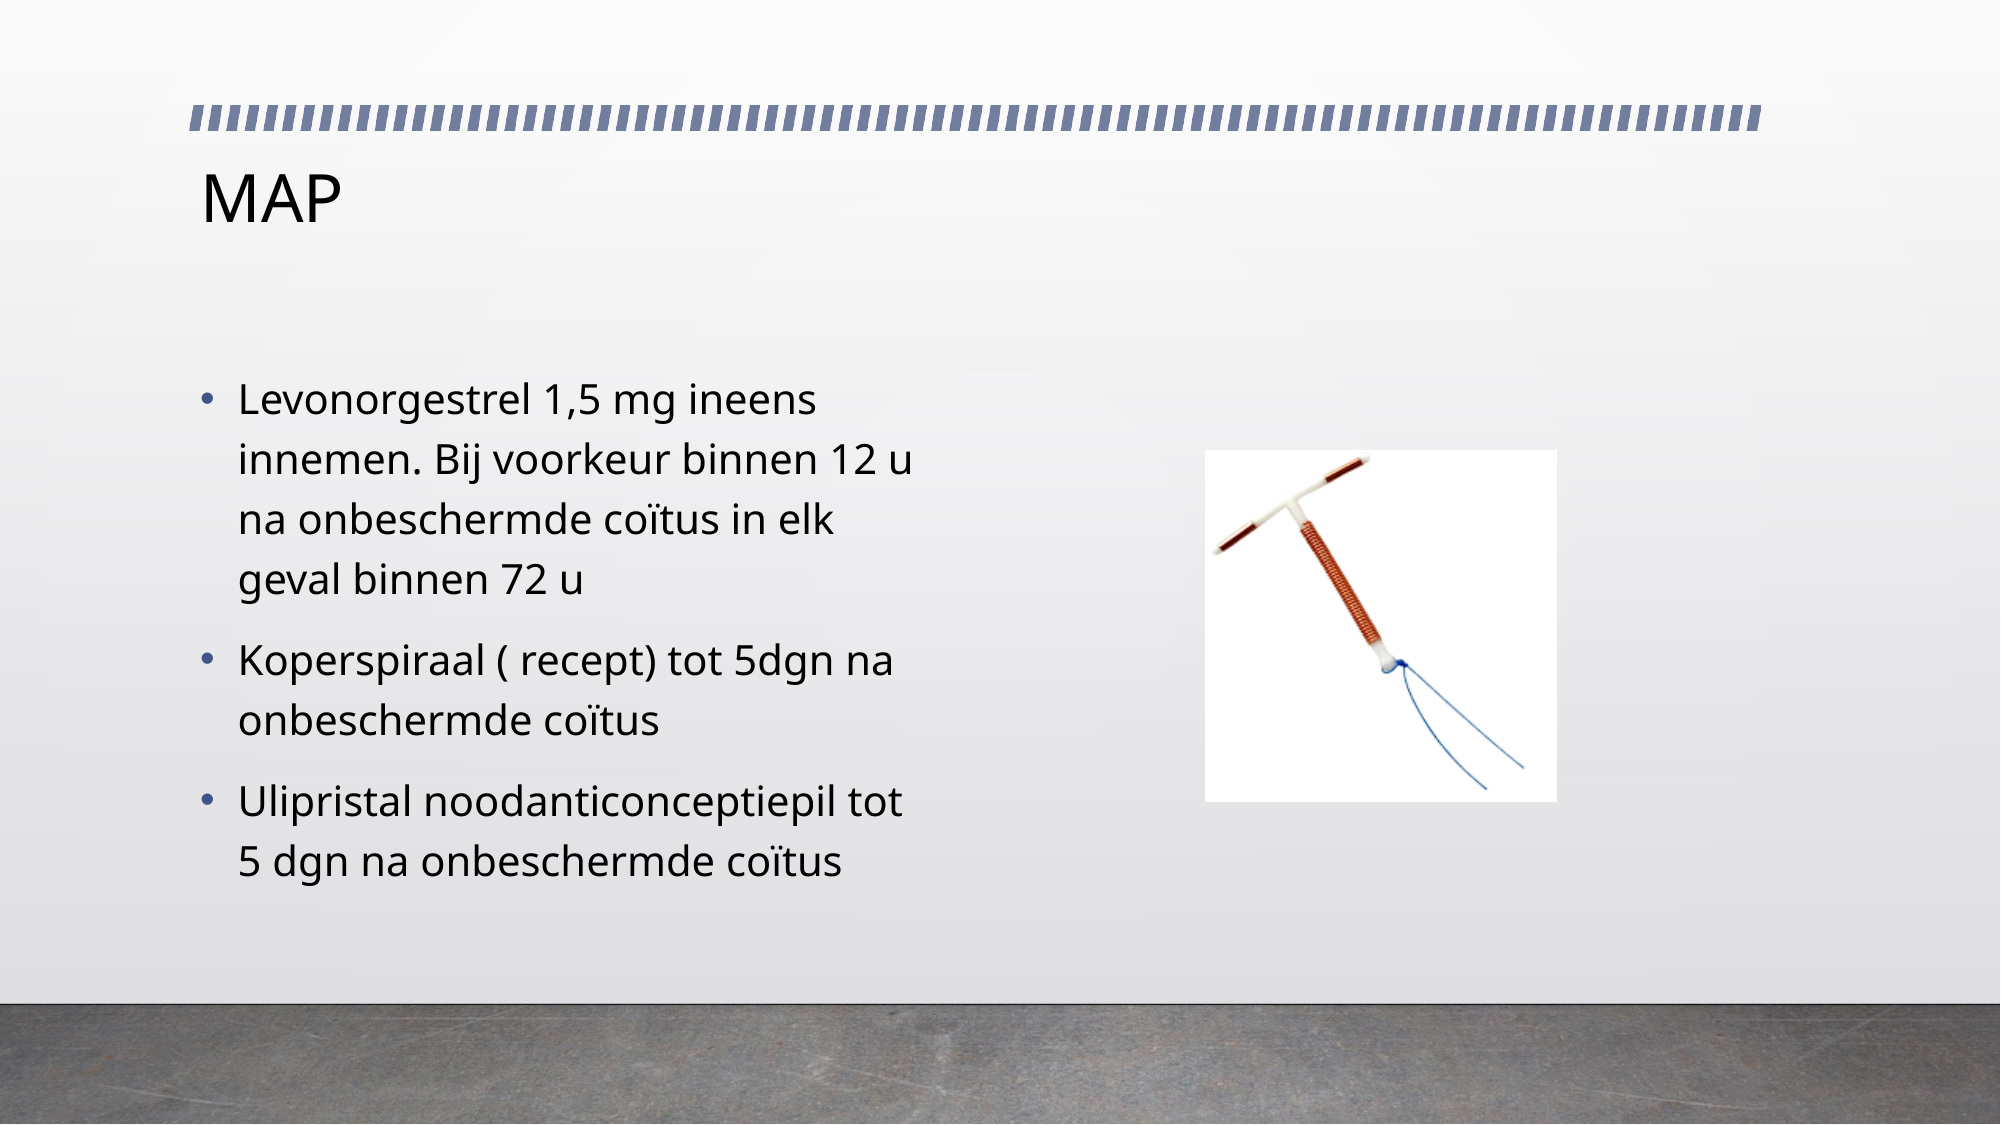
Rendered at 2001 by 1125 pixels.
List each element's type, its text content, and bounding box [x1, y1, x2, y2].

title MAP [185, 157, 1762, 331]
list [1204, 449, 1557, 802]
list Levonorgestrel 1,5 mg ineens innemen. Bij voorkeur binnen 12 u na onbeschermde coïtus in elk geval binnen 72 u Koperspiraal ( recept) tot 5dgn na onbeschermde coïtus Ulipristal noodanticonceptiepil tot 5 dgn na onbeschermde coïtus [185, 355, 948, 896]
picture [0, 1004, 2000, 1124]
